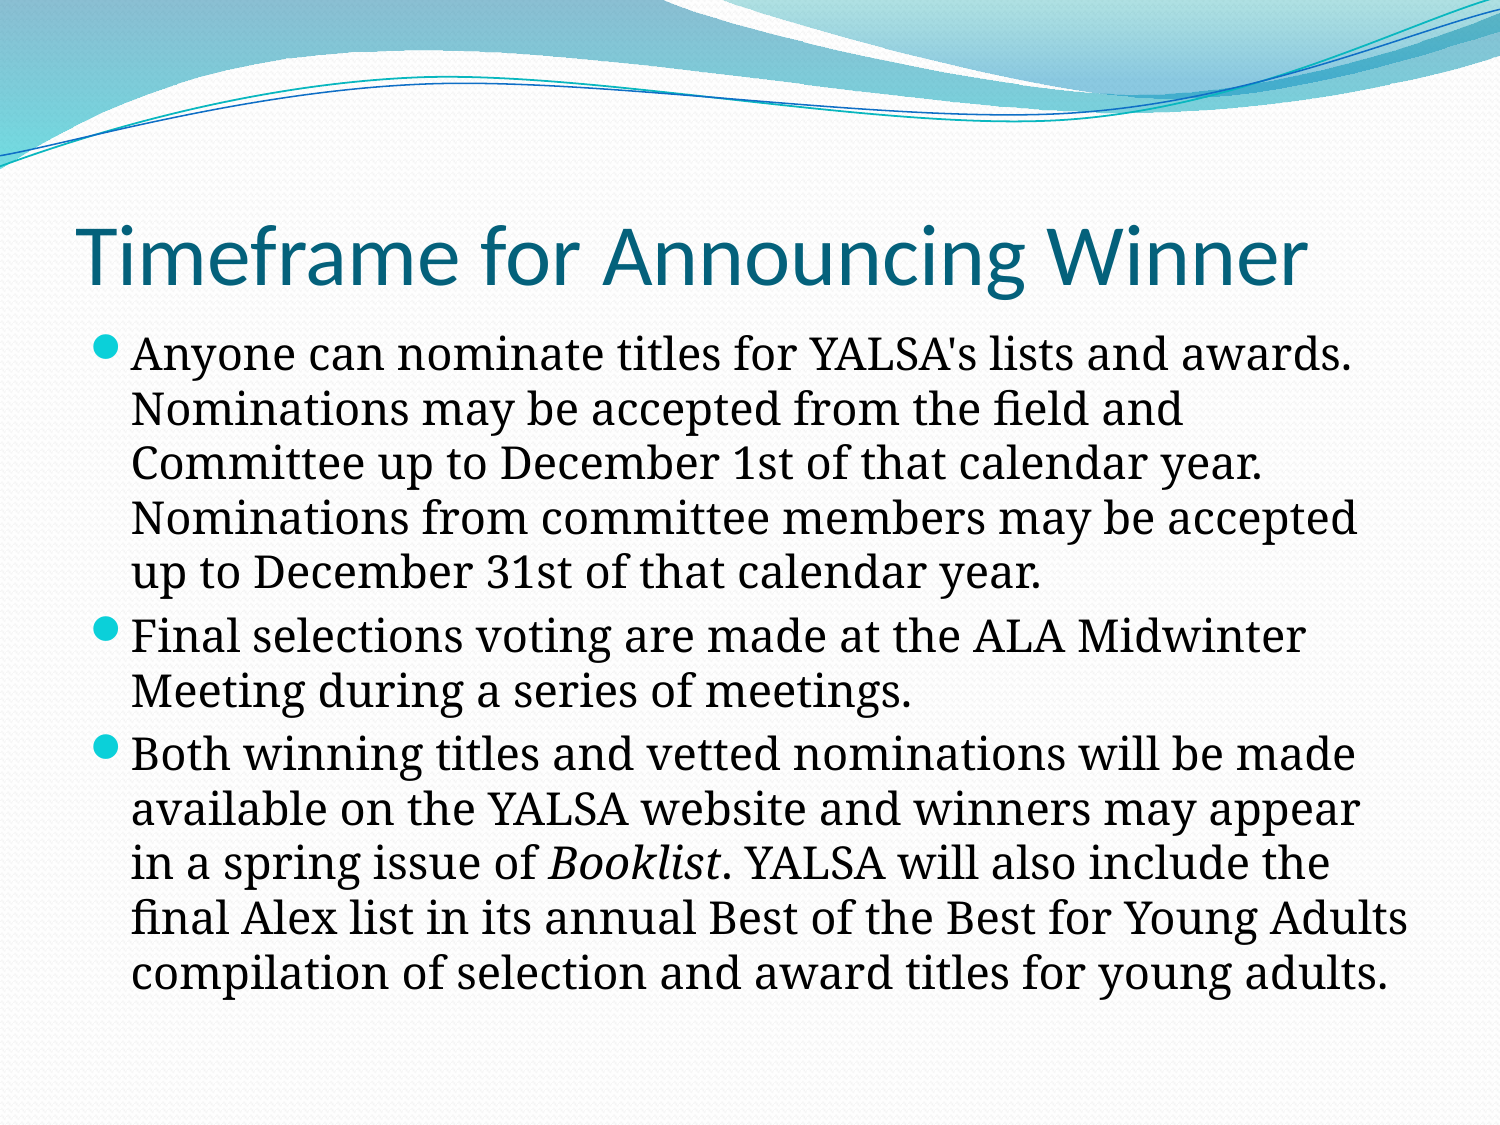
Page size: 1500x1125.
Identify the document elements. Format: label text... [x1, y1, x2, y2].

title Timeframe for Announcing Winner [75, 115, 1425, 303]
list Anyone can nominate titles for YALSA's lists and awards. Nominations may be accepted from the field and Committee up to December 1st of that calendar year. Nominations from committee members may be accepted up to December 31st of that calendar year. Final selections voting are made at the ALA Midwinter Meeting during a series of meetings. Both winning titles and vetted nominations will be made available on the YALSA website and winners may appear in a spring issue of Booklist. YALSA will also include the final Alex list in its annual Best of the Best for Young Adults compilation of selection and award titles for young adults. [75, 317, 1425, 1038]
